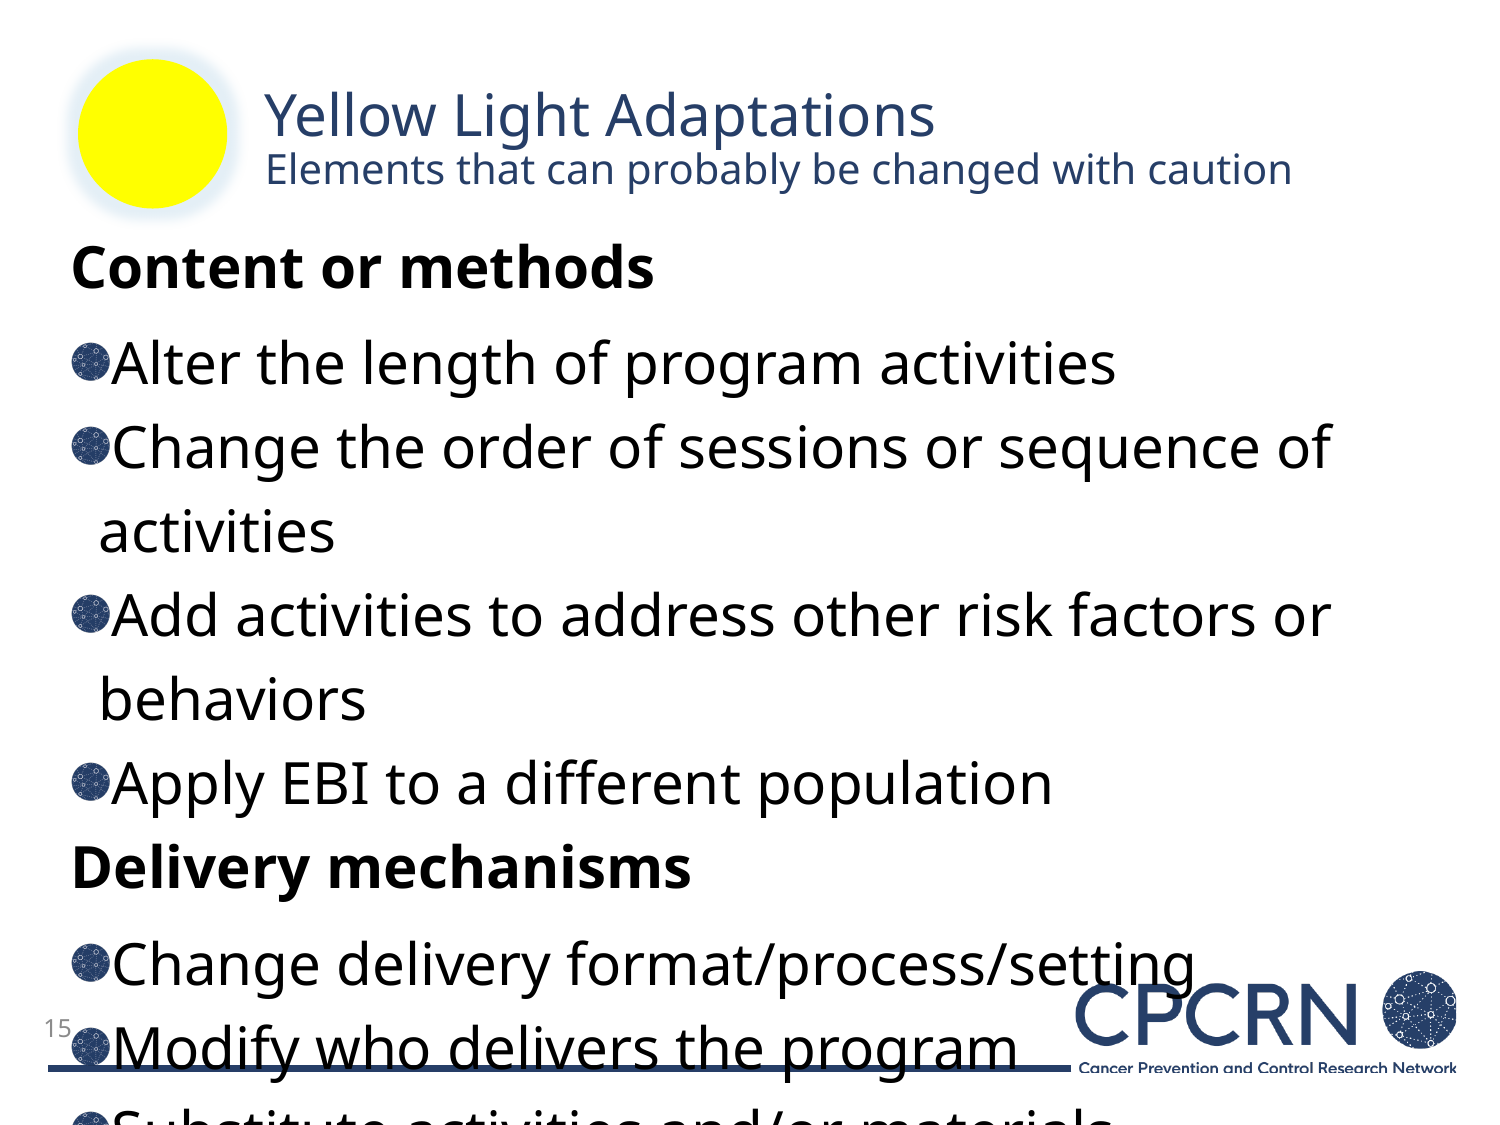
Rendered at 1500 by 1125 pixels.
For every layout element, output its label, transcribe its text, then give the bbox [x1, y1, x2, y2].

picture [70, 1060, 112, 1067]
picture [70, 340, 112, 382]
text_box [77, 58, 228, 208]
picture [70, 941, 112, 983]
picture [70, 424, 112, 466]
picture [70, 592, 112, 634]
picture [70, 1109, 112, 1125]
picture [70, 760, 112, 802]
slide_number 15 [28, 999, 379, 1060]
list Content or methods Alter the length of program activities Change the order of sessions or sequence of activities Add activities to address other risk factors or behaviors Apply EBI to a different population Delivery mechanisms Change delivery format/process/setting Modify who delivers the program Substitute activities and/or materials [55, 208, 1476, 865]
title Yellow Light Adaptations Elements that can probably be changed with caution [249, 51, 1405, 208]
